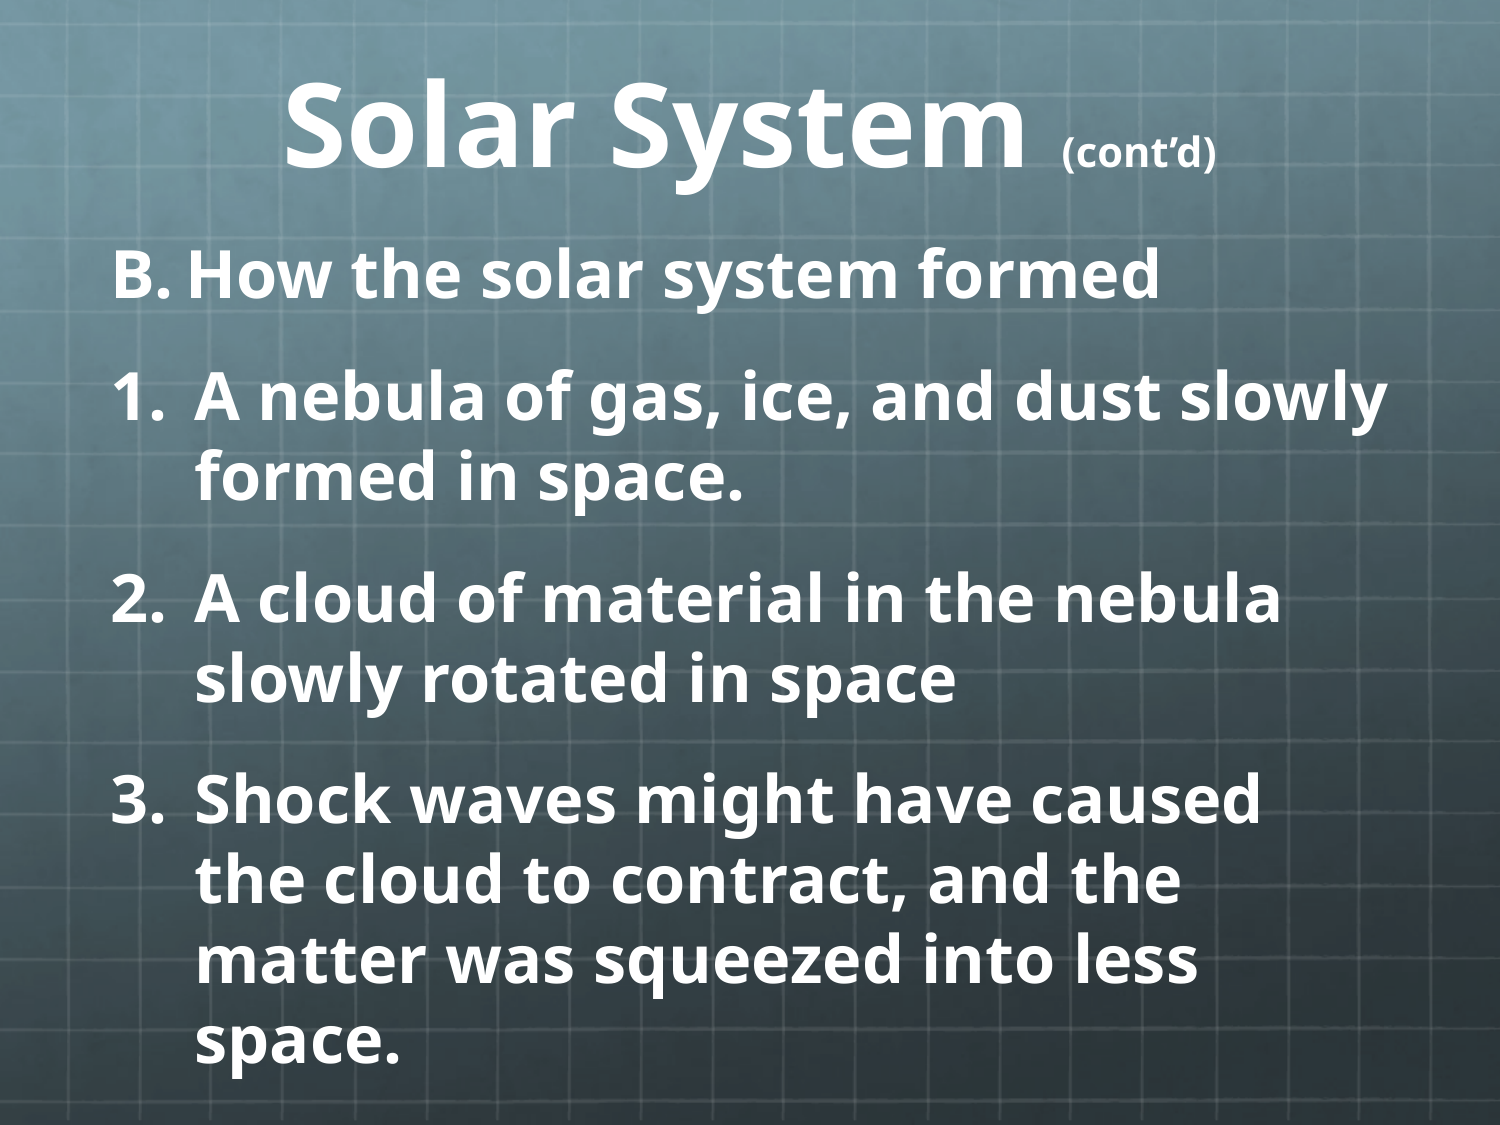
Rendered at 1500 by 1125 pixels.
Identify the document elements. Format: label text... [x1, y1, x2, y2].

title Solar System (cont’d) [127, 17, 1372, 224]
list How the solar system formed A nebula of gas, ice, and dust slowly formed in space. A cloud of material in the nebula slowly rotated in space Shock waves might have caused the cloud to contract, and the matter was squeezed into less space. [95, 224, 1405, 1030]
picture [0, 0, 1500, 1125]
